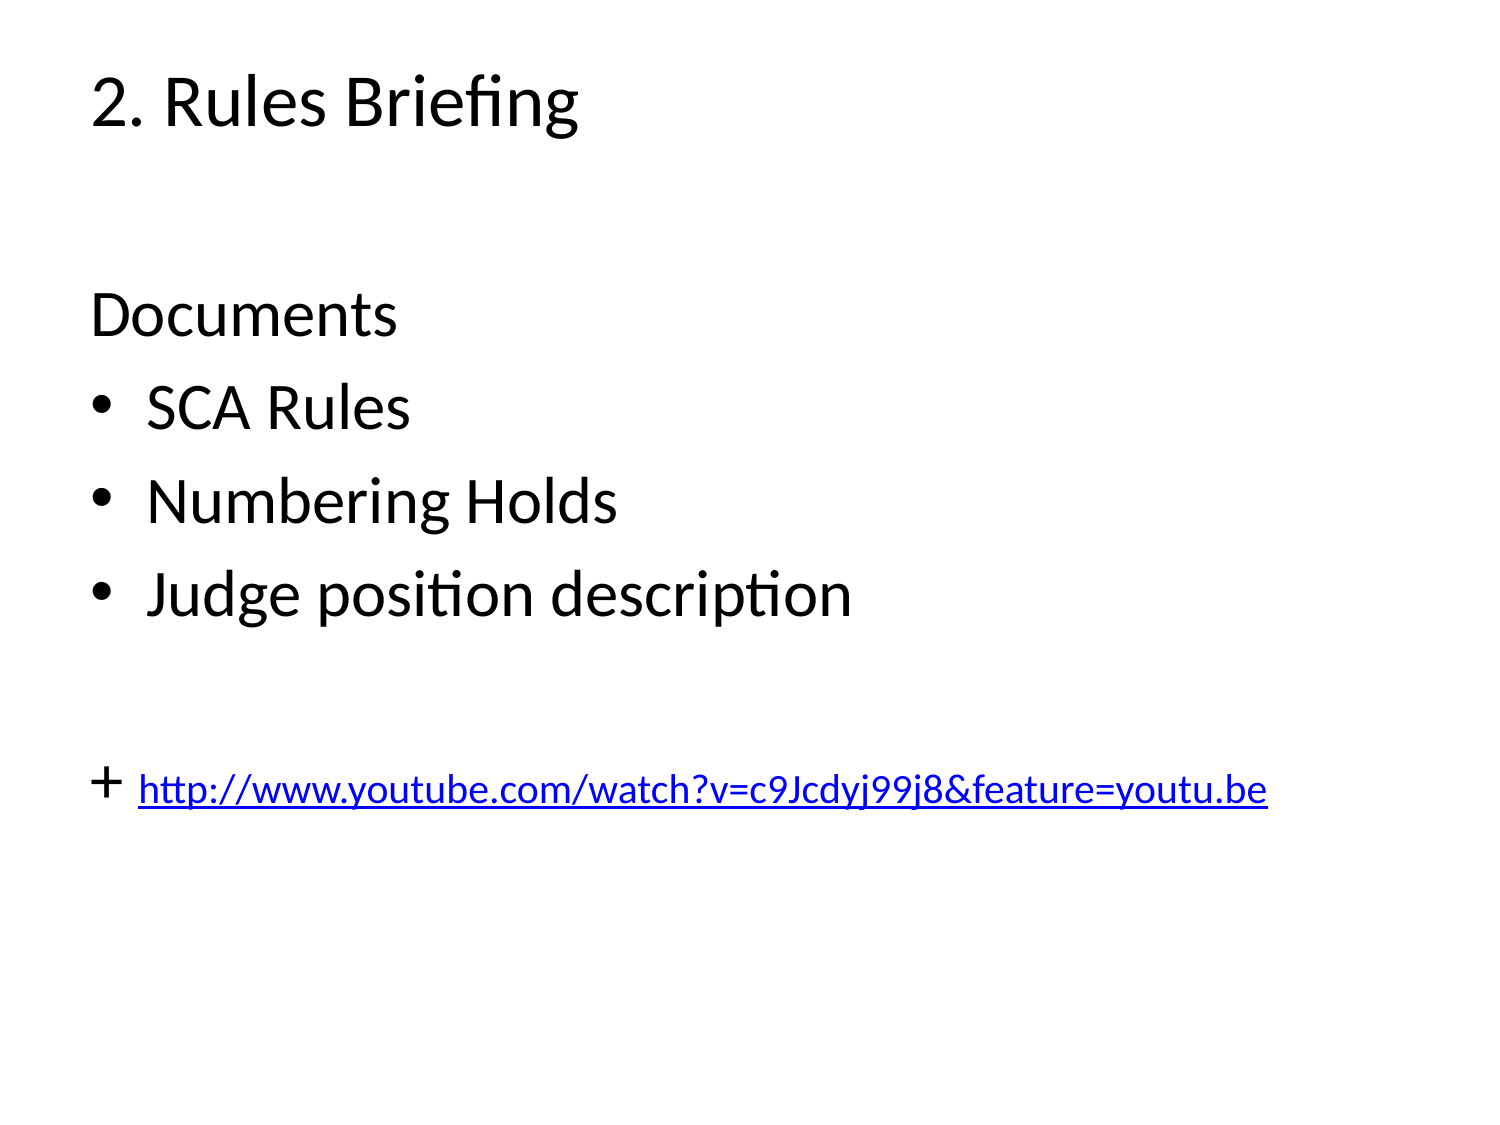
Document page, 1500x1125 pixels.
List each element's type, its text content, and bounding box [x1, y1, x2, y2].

title 2. Rules Briefing [75, 2, 1425, 191]
list Documents SCA Rules Numbering Holds Judge position description + http://www.youtube.com/watch?v=c9Jcdyj99j8&feature=youtu.be [75, 262, 1425, 1005]
